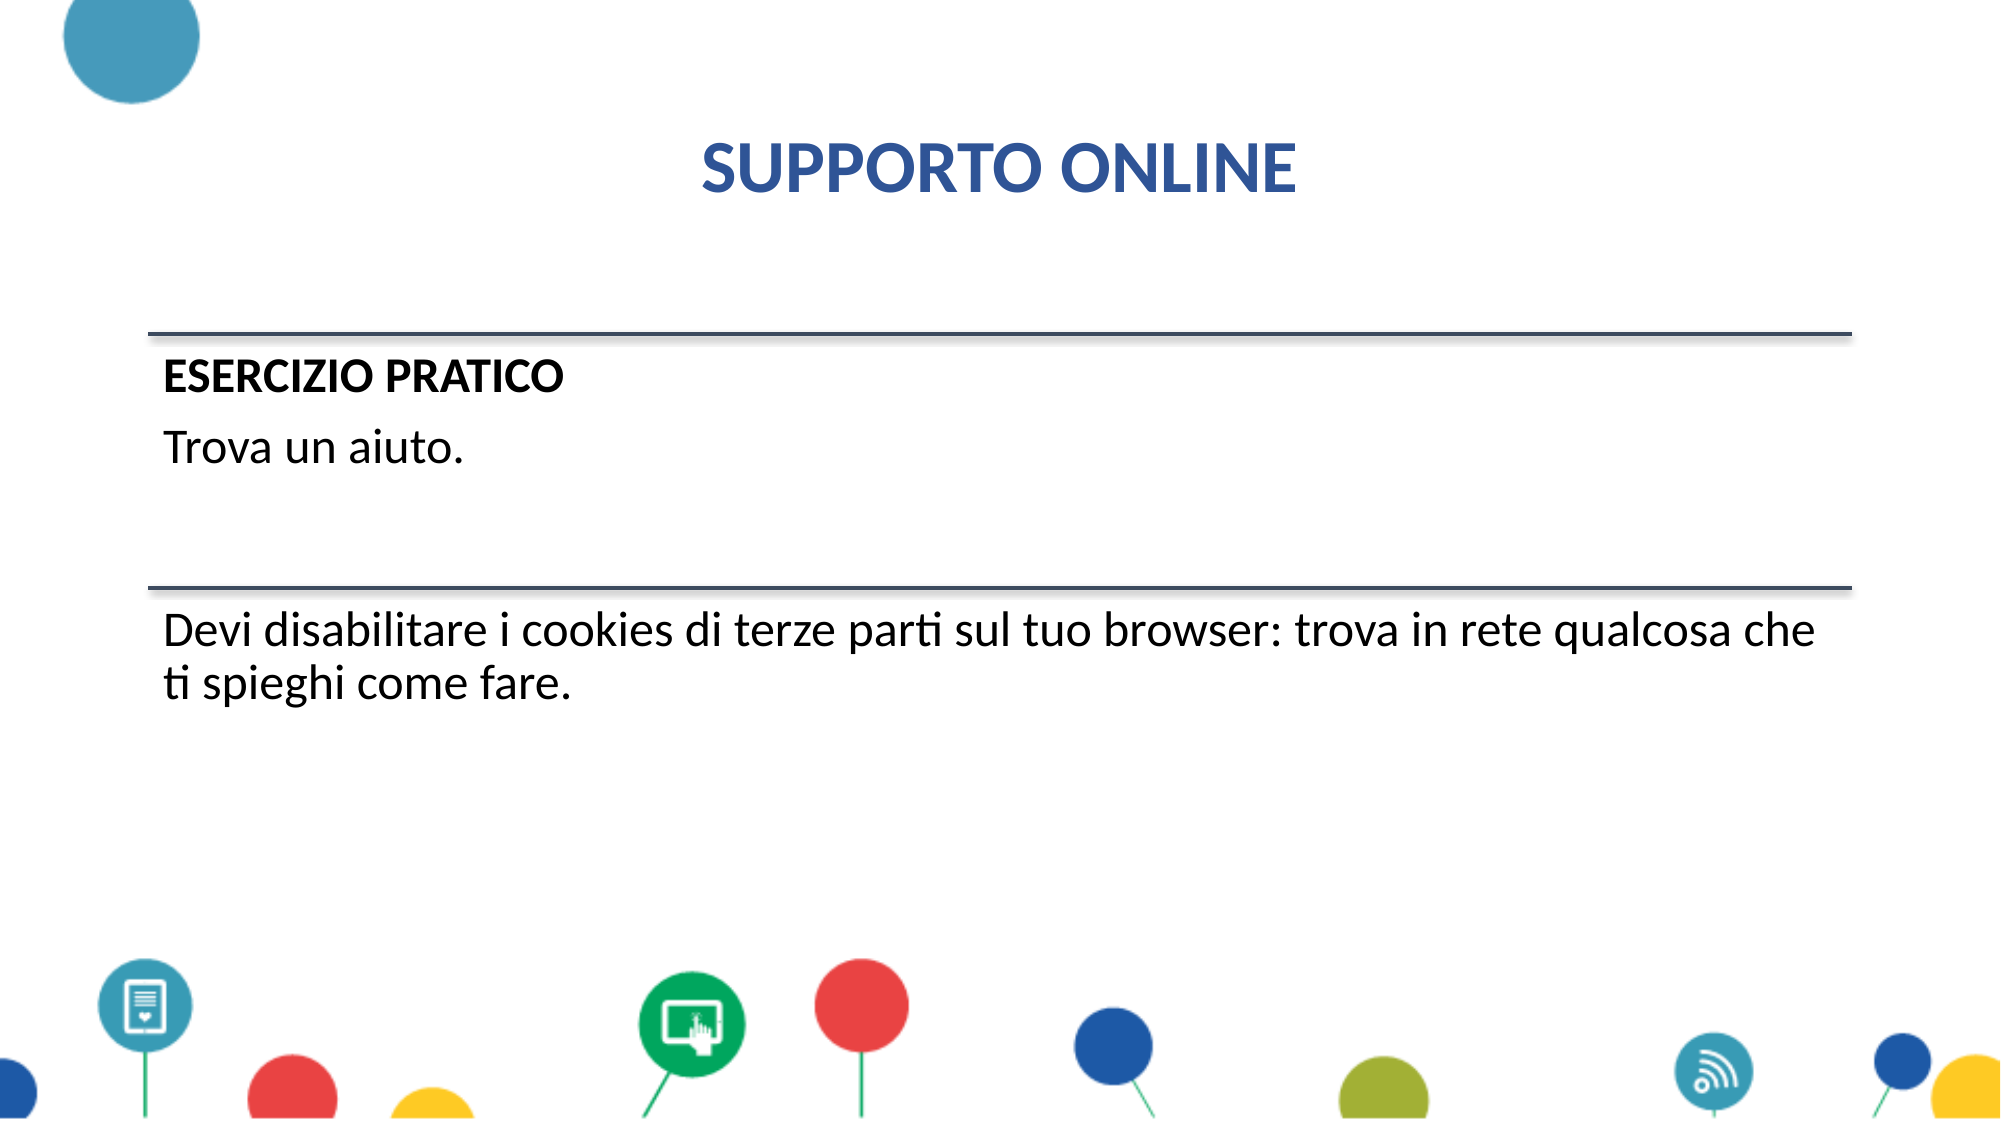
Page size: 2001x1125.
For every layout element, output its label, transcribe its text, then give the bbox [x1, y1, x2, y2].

text_box [0, 0, 2000, 1125]
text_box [147, 333, 1852, 864]
title Supporto online [137, 59, 1863, 278]
